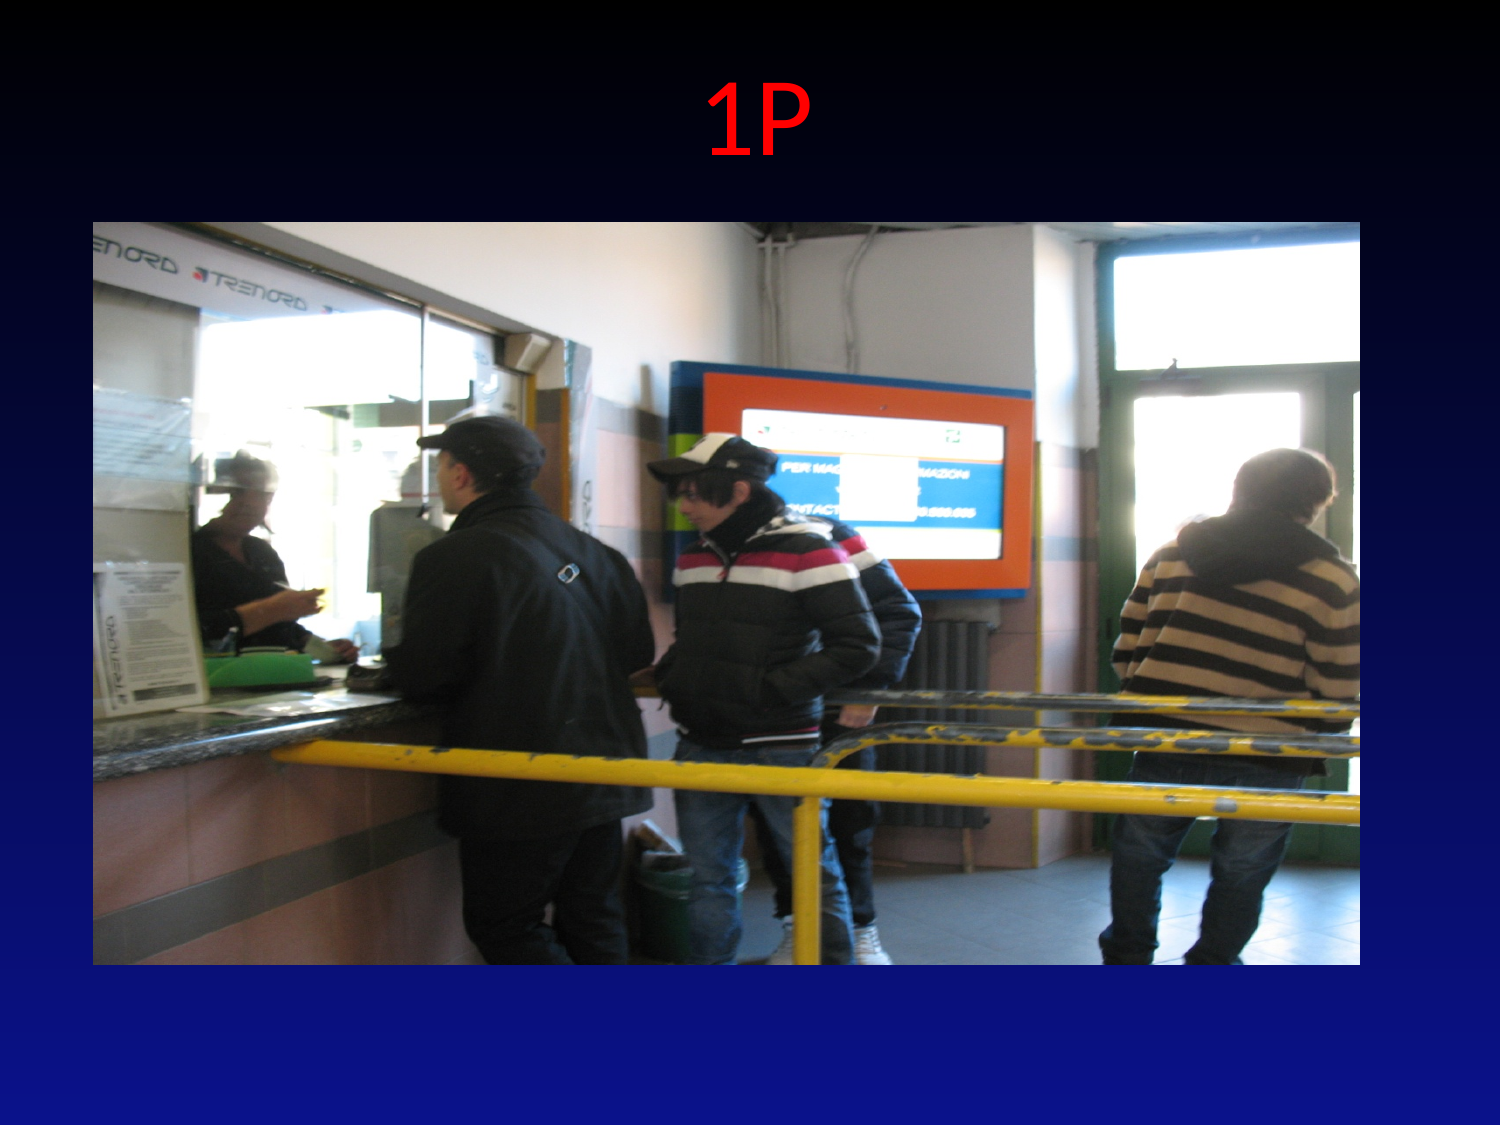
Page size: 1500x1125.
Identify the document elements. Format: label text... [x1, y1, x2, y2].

text_box 1P [257, 35, 1254, 185]
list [93, 222, 1360, 966]
